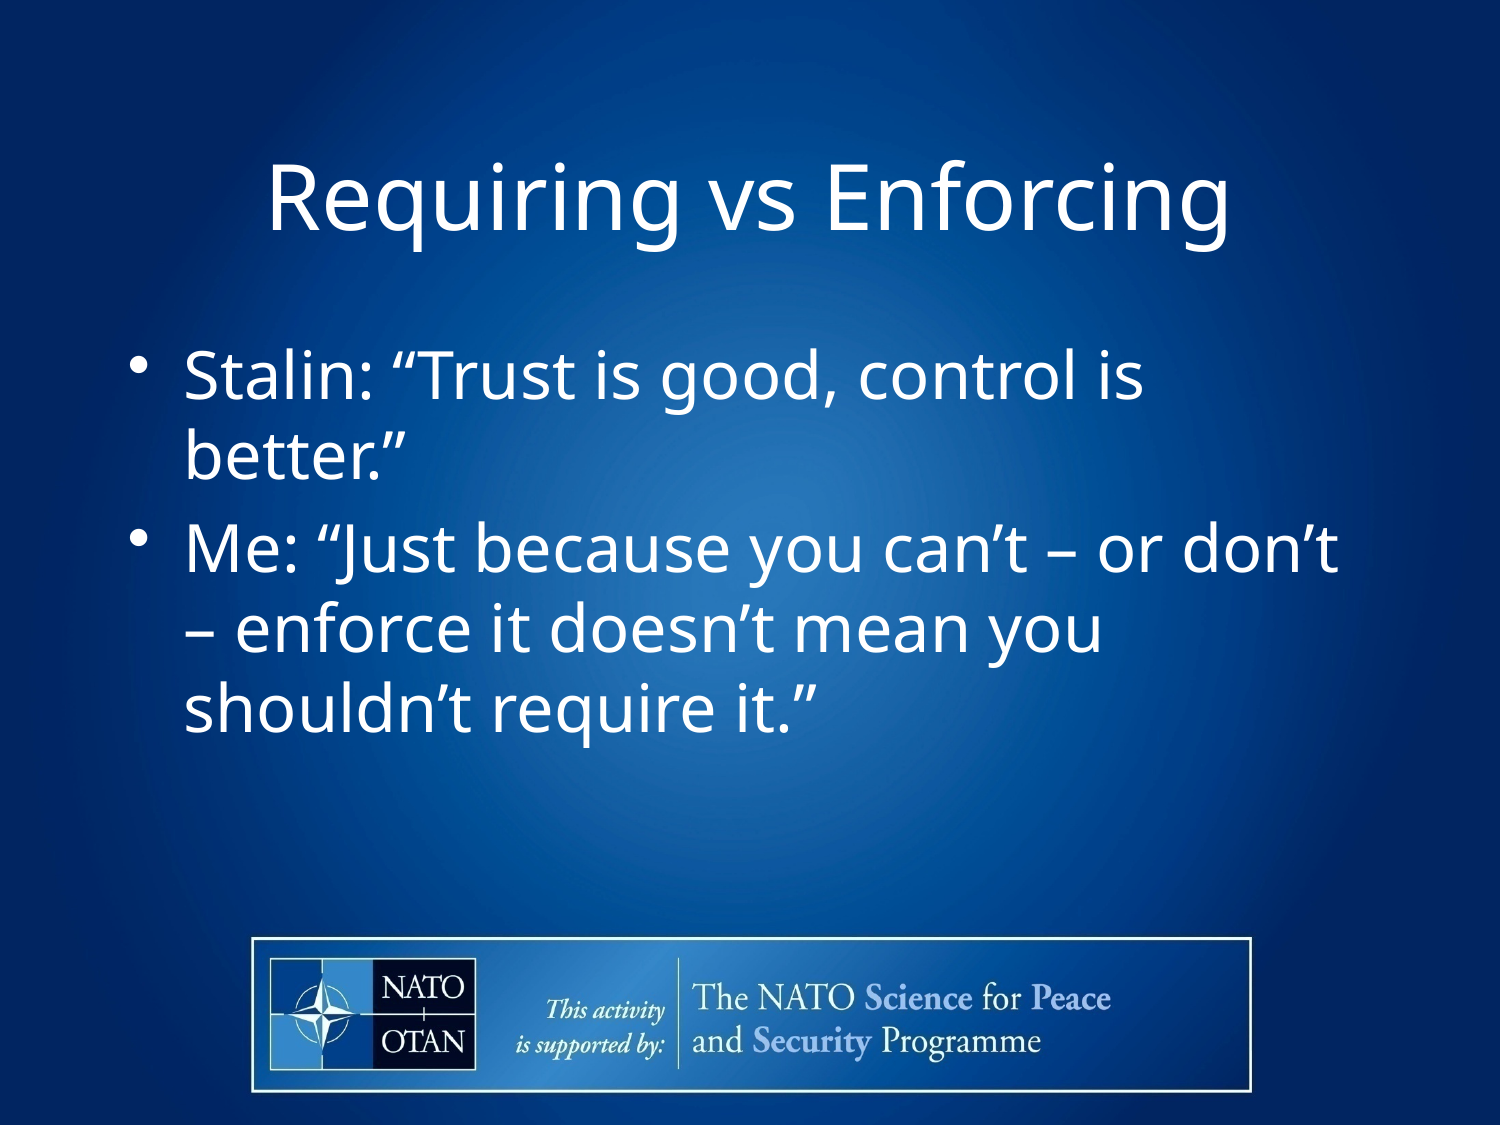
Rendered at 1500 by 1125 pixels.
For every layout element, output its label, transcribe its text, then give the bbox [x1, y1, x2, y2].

list Stalin: “Trust is good, control is better.” Me: “Just because you can’t – or don’t – enforce it doesn’t mean you shouldn’t require it.” [112, 324, 1388, 913]
title Requiring vs Enforcing [112, 99, 1388, 288]
picture [0, 0, 1500, 1125]
